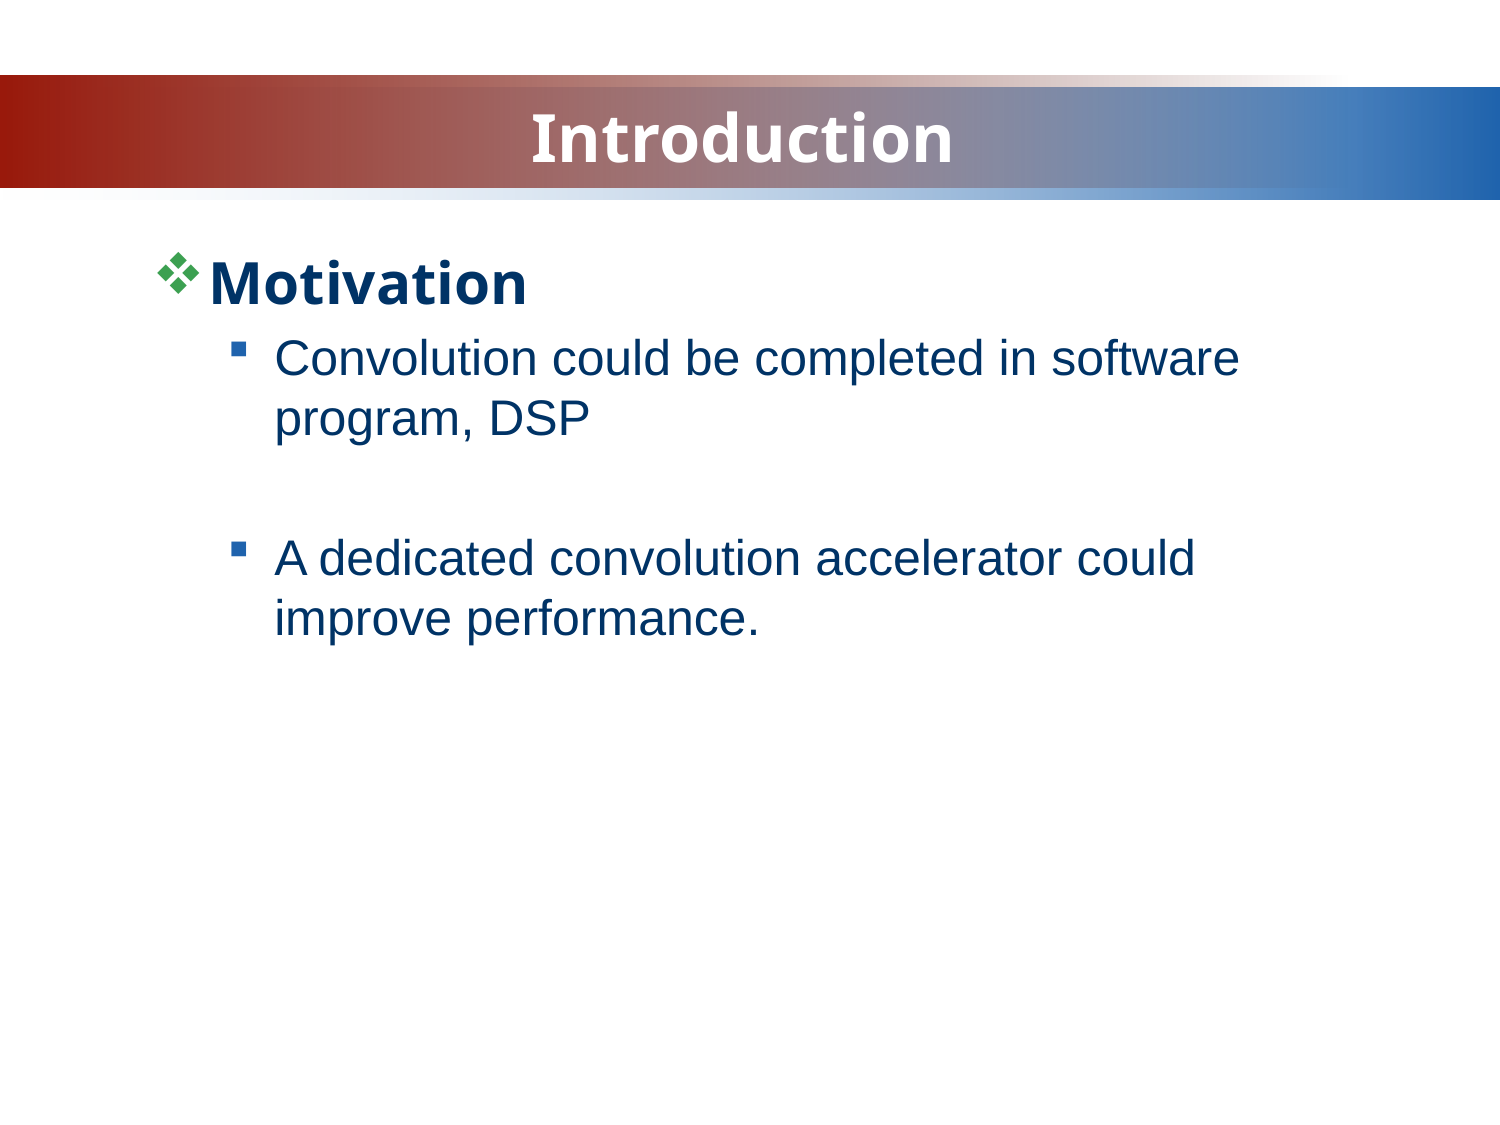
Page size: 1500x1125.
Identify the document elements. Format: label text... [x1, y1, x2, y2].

title Introduction [137, 89, 1350, 183]
list Motivation Convolution could be completed in software program, DSP A dedicated convolution accelerator could improve performance. [137, 252, 1386, 1108]
